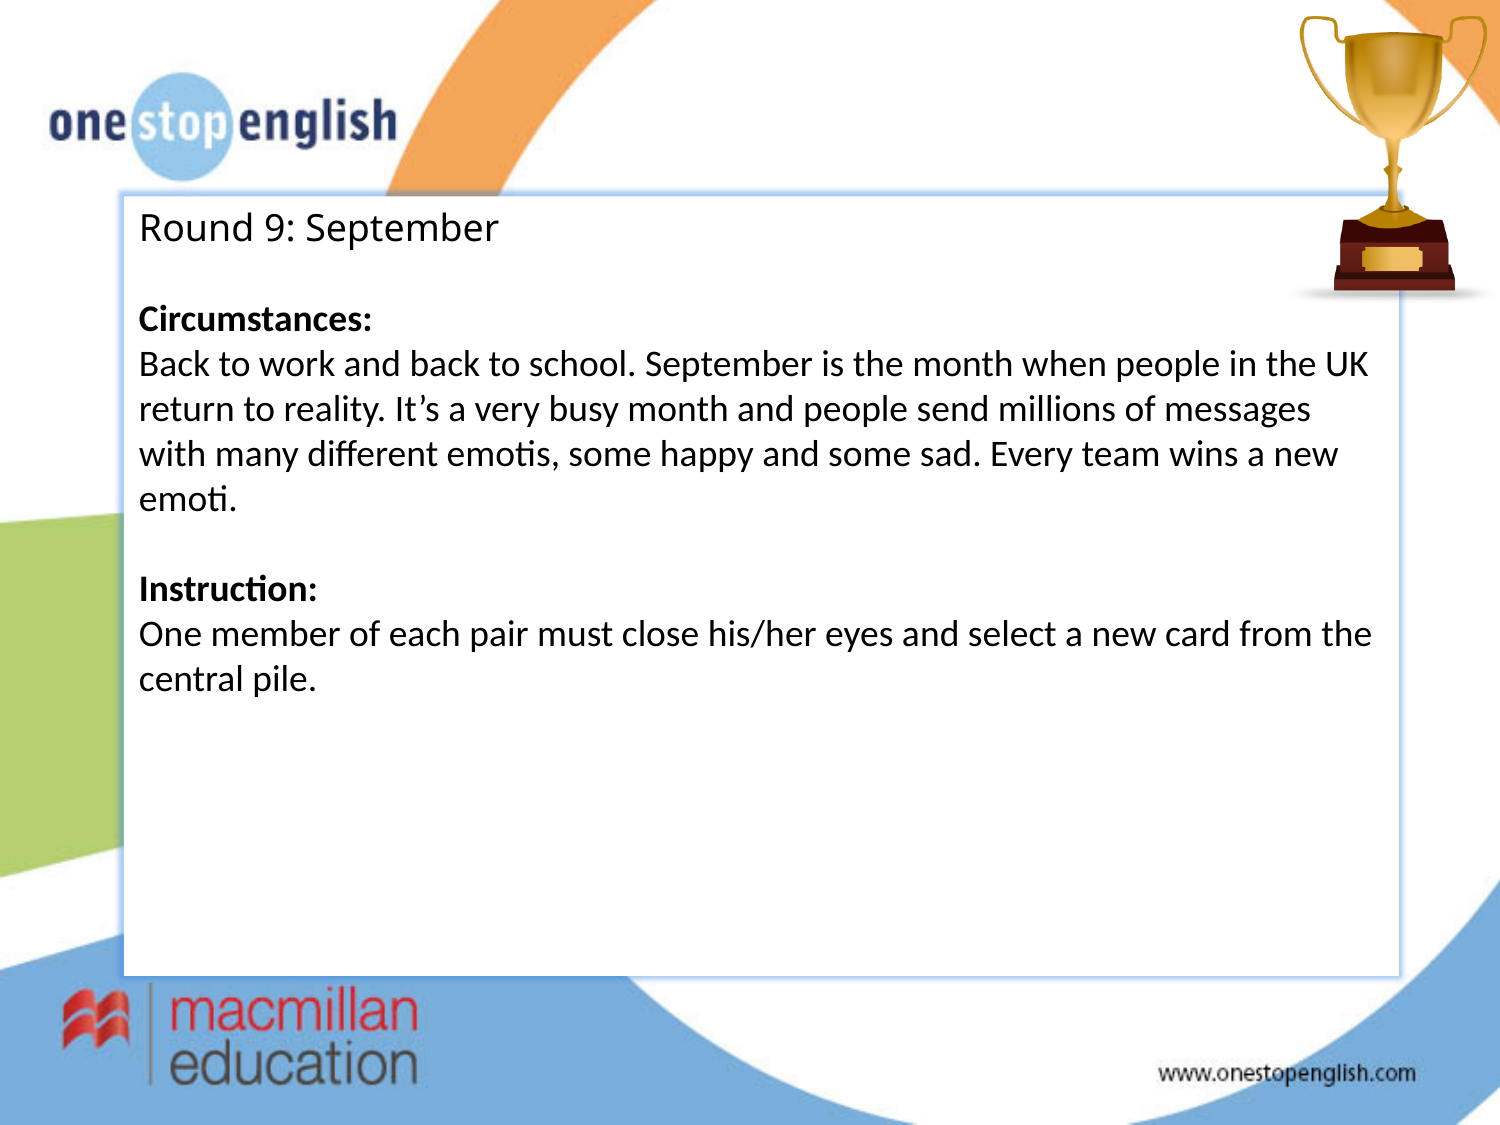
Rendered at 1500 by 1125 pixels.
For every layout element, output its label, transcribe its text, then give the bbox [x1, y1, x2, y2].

picture [0, 0, 1500, 1125]
text_box Round 9: September Circumstances: Back to work and back to school. September is the month when people in the UK return to reality. It’s a very busy month and people send millions of messages with many different emotis, some happy and some sad. Every team wins a new emoti. Instruction: One member of each pair must close his/her eyes and select a new card from the central pile. [123, 196, 1399, 976]
